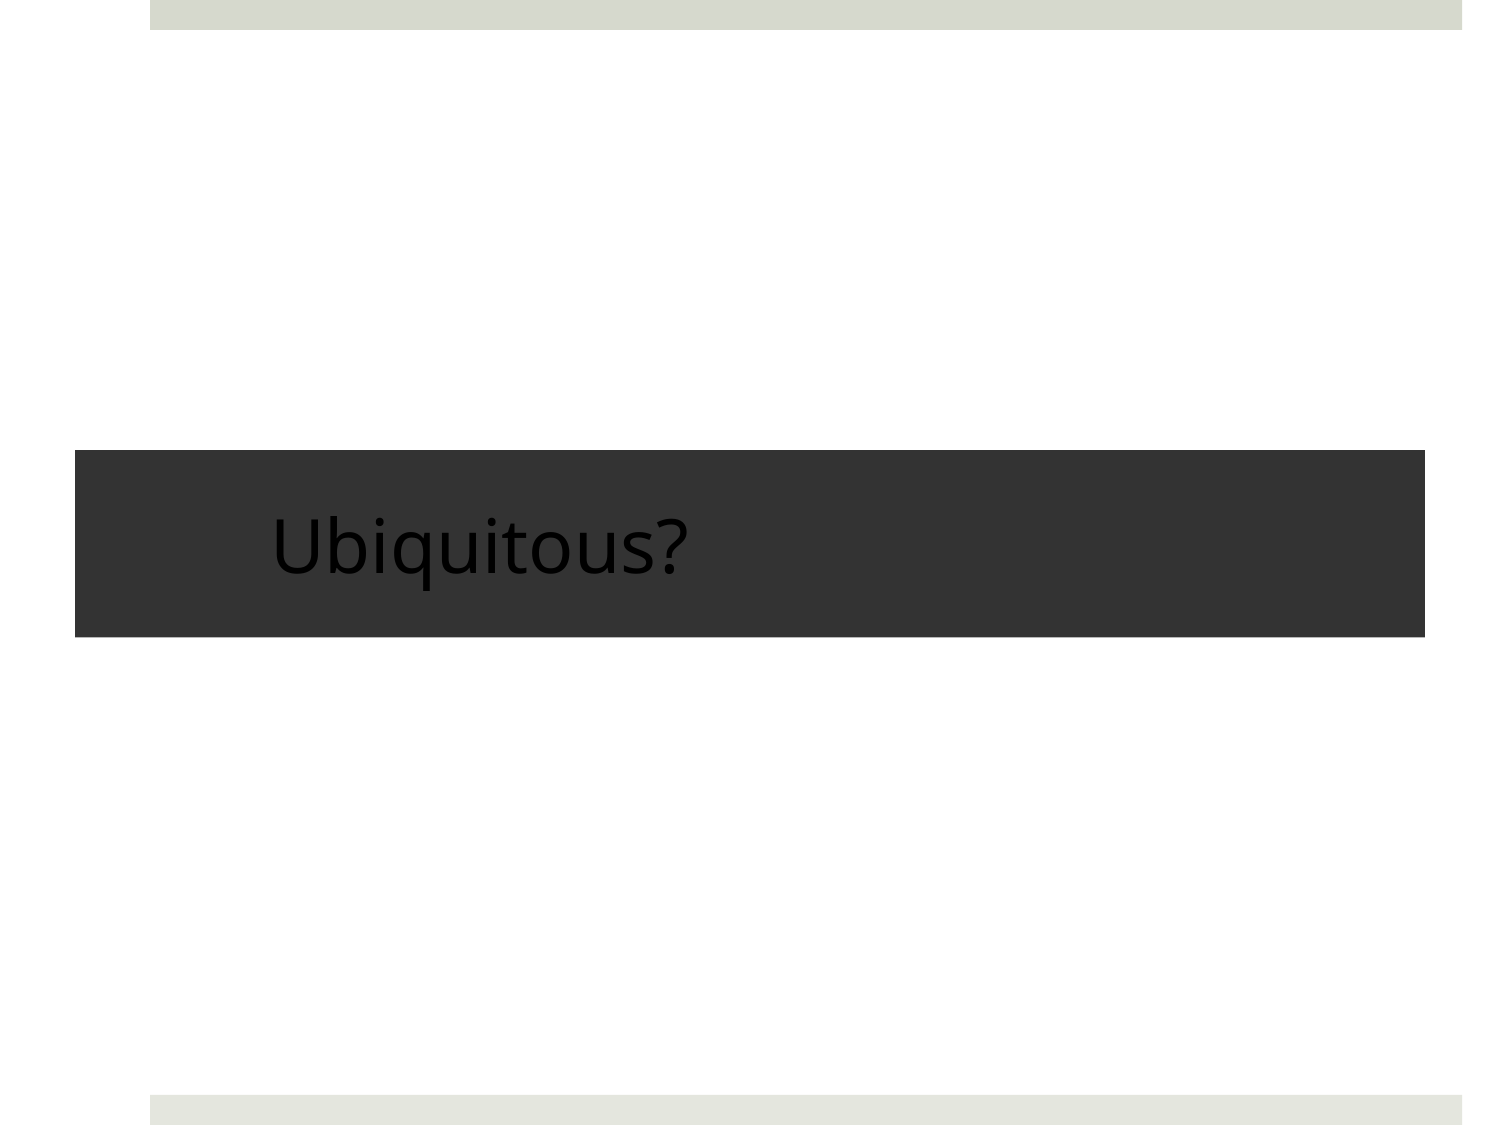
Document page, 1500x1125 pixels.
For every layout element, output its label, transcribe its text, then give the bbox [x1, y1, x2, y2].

title Ubiquitous? [75, 450, 1425, 638]
